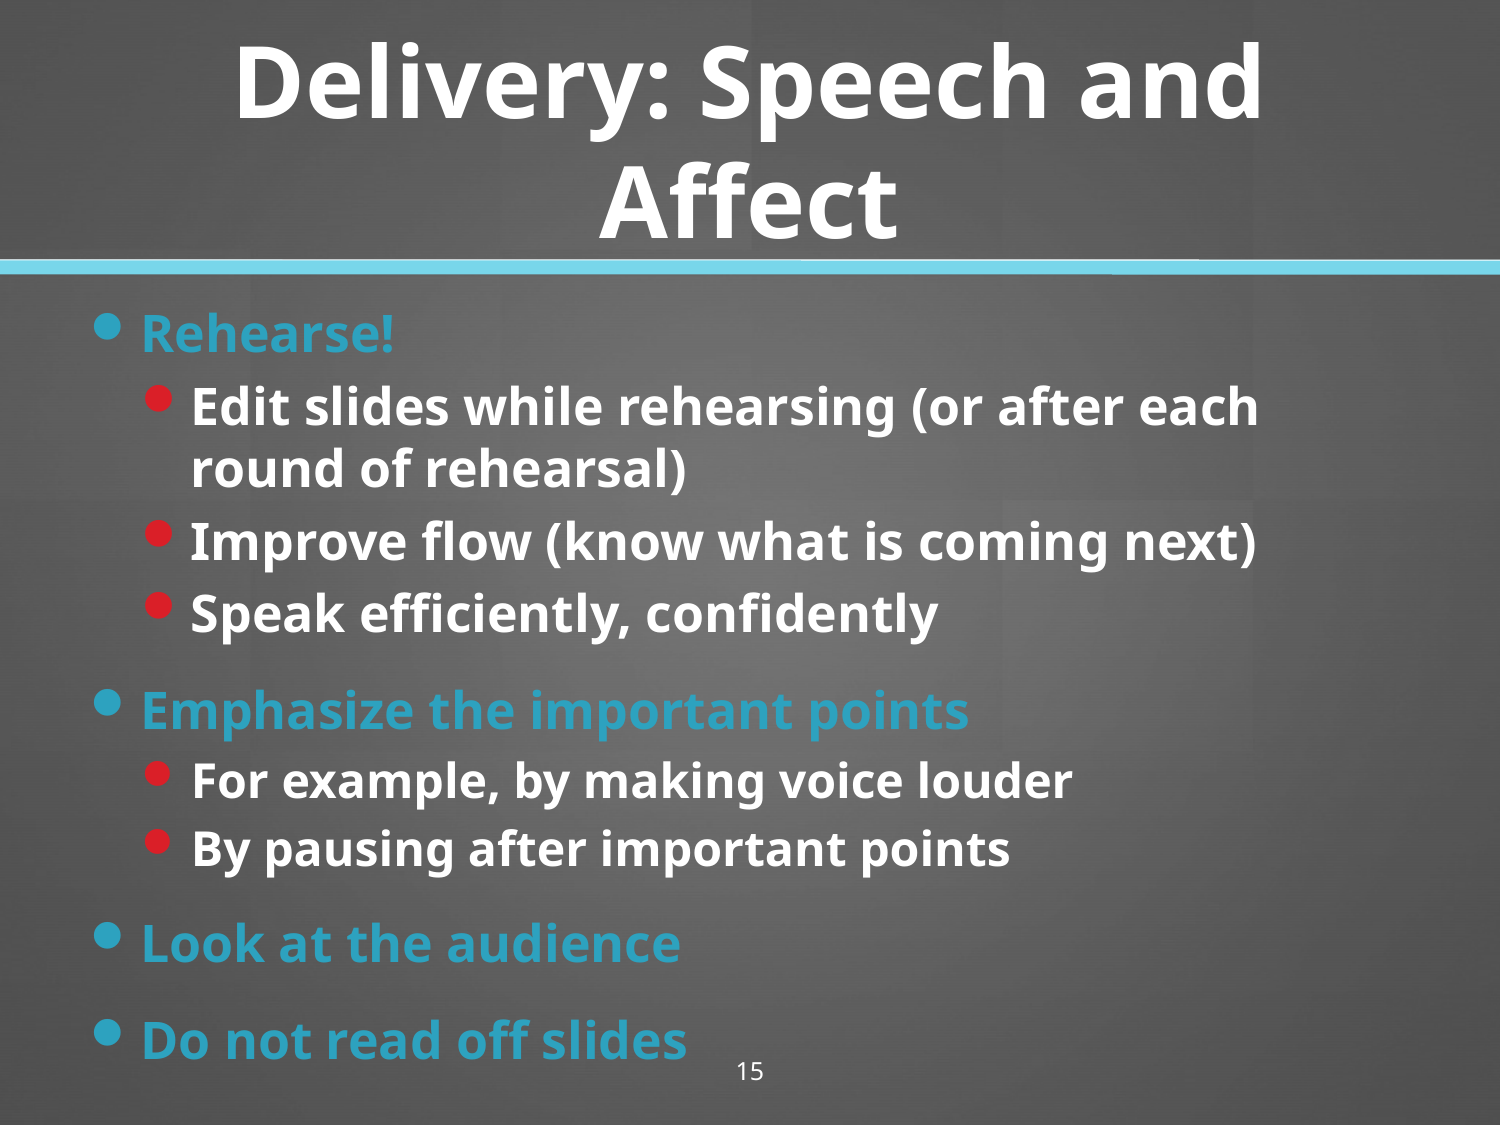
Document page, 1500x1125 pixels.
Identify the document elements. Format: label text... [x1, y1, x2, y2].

list Rehearse! Edit slides while rehearsing (or after each round of rehearsal) Improve flow (know what is coming next) Speak efficiently, confidently Emphasize the important points For example, by making voice louder By pausing after important points Look at the audience Do not read off slides [75, 293, 1425, 1079]
title Delivery: Speech and Affect [75, 45, 1425, 233]
slide_number 15 [699, 1042, 800, 1103]
